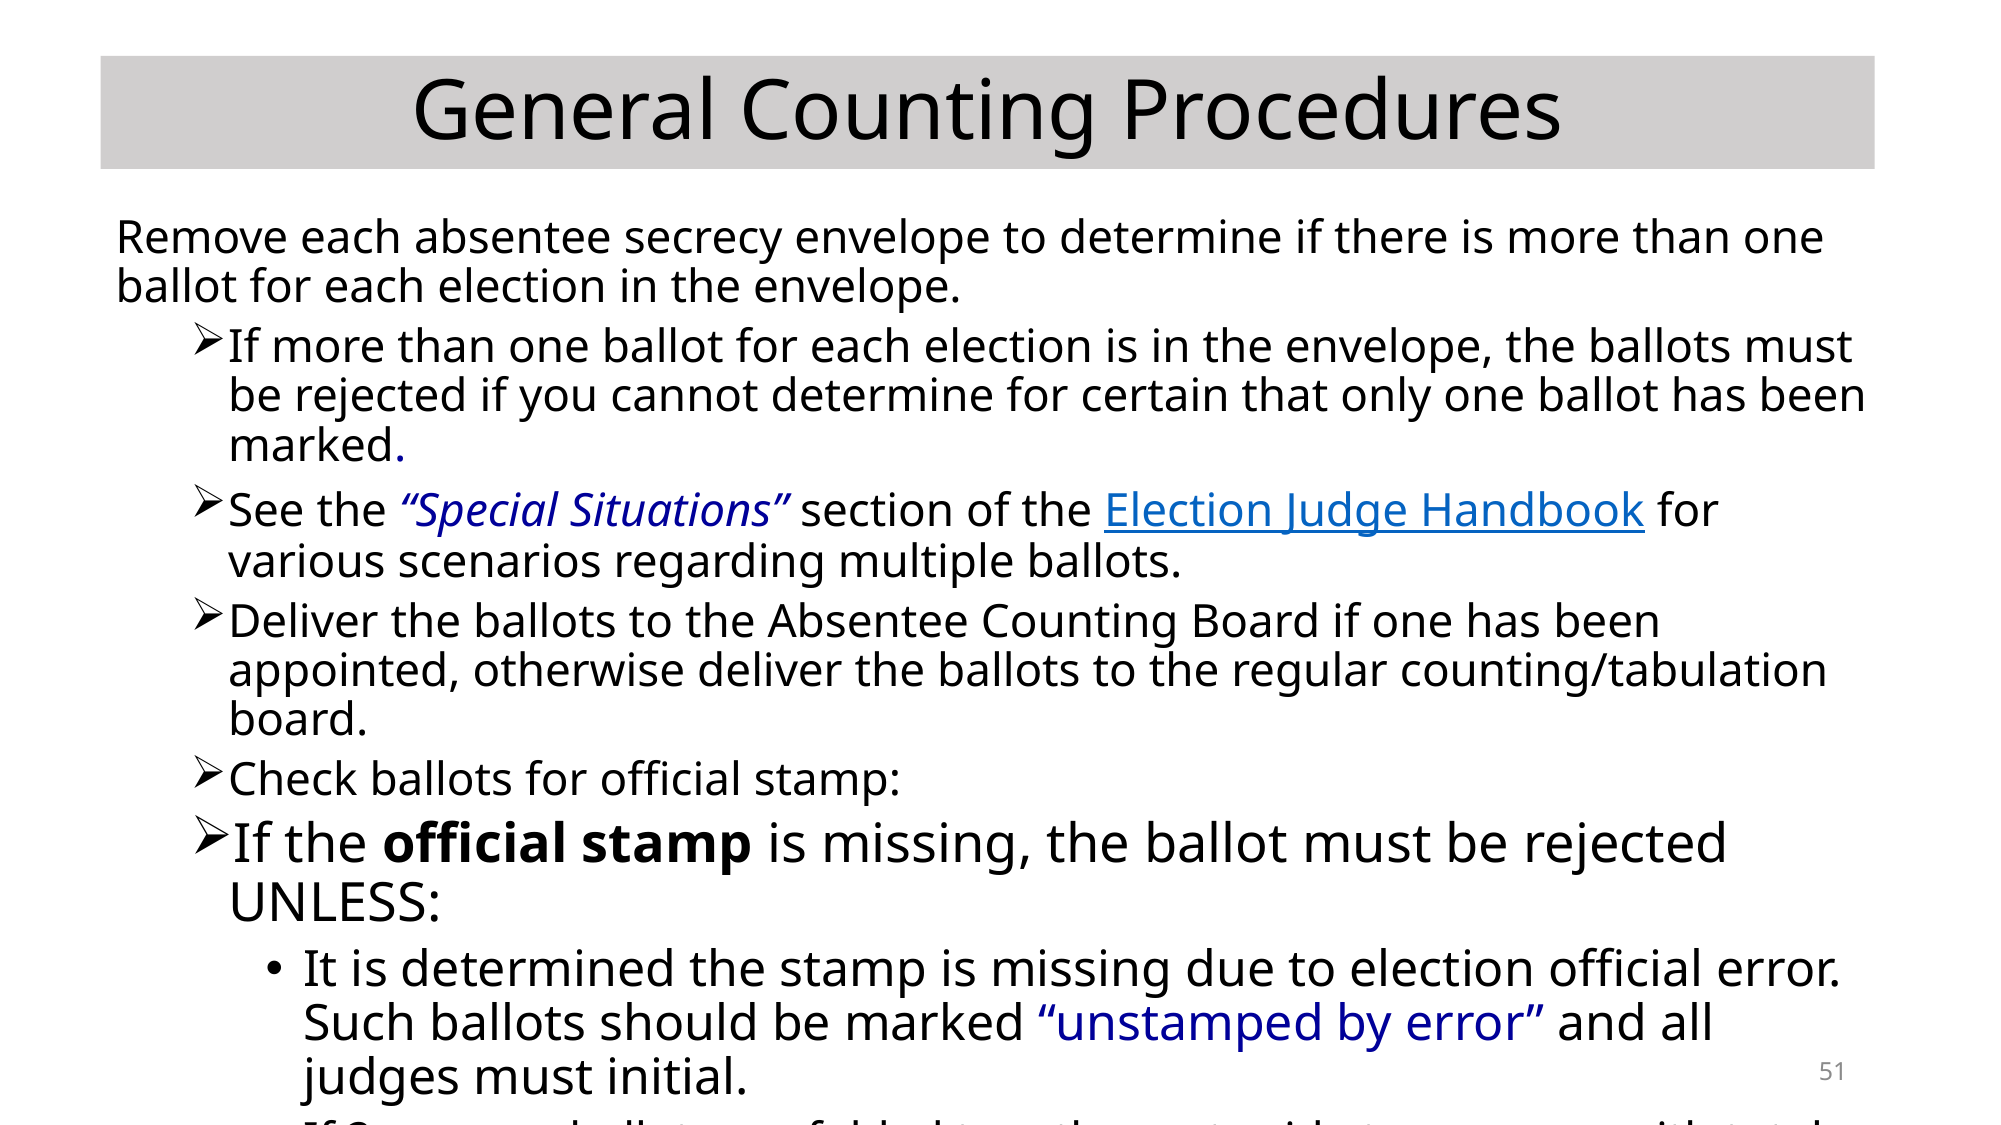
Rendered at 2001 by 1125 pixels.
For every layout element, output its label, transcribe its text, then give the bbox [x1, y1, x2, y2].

list Remove each absentee secrecy envelope to determine if there is more than one ballot for each election in the envelope. If more than one ballot for each election is in the envelope, the ballots must be rejected if you cannot determine for certain that only one ballot has been marked. See the “Special Situations” section of the Election Judge Handbook for various scenarios regarding multiple ballots. Deliver the ballots to the Absentee Counting Board if one has been appointed, otherwise deliver the ballots to the regular counting/tabulation board. Check ballots for official stamp: If the official stamp is missing, the ballot must be rejected UNLESS: It is determined the stamp is missing due to election official error. Such ballots should be marked “unstamped by error” and all judges must initial. If 2 or more ballots are folded together, set aside to compare with total number of ballots in poll book. If majority of judges agree that the folded ballots are from one voter they must be rejected, unless it can be determined that only one ballot is marked. [100, 206, 1887, 1103]
text_box General Counting Procedures [100, 55, 1875, 169]
slide_number 51 [1412, 1042, 1863, 1103]
